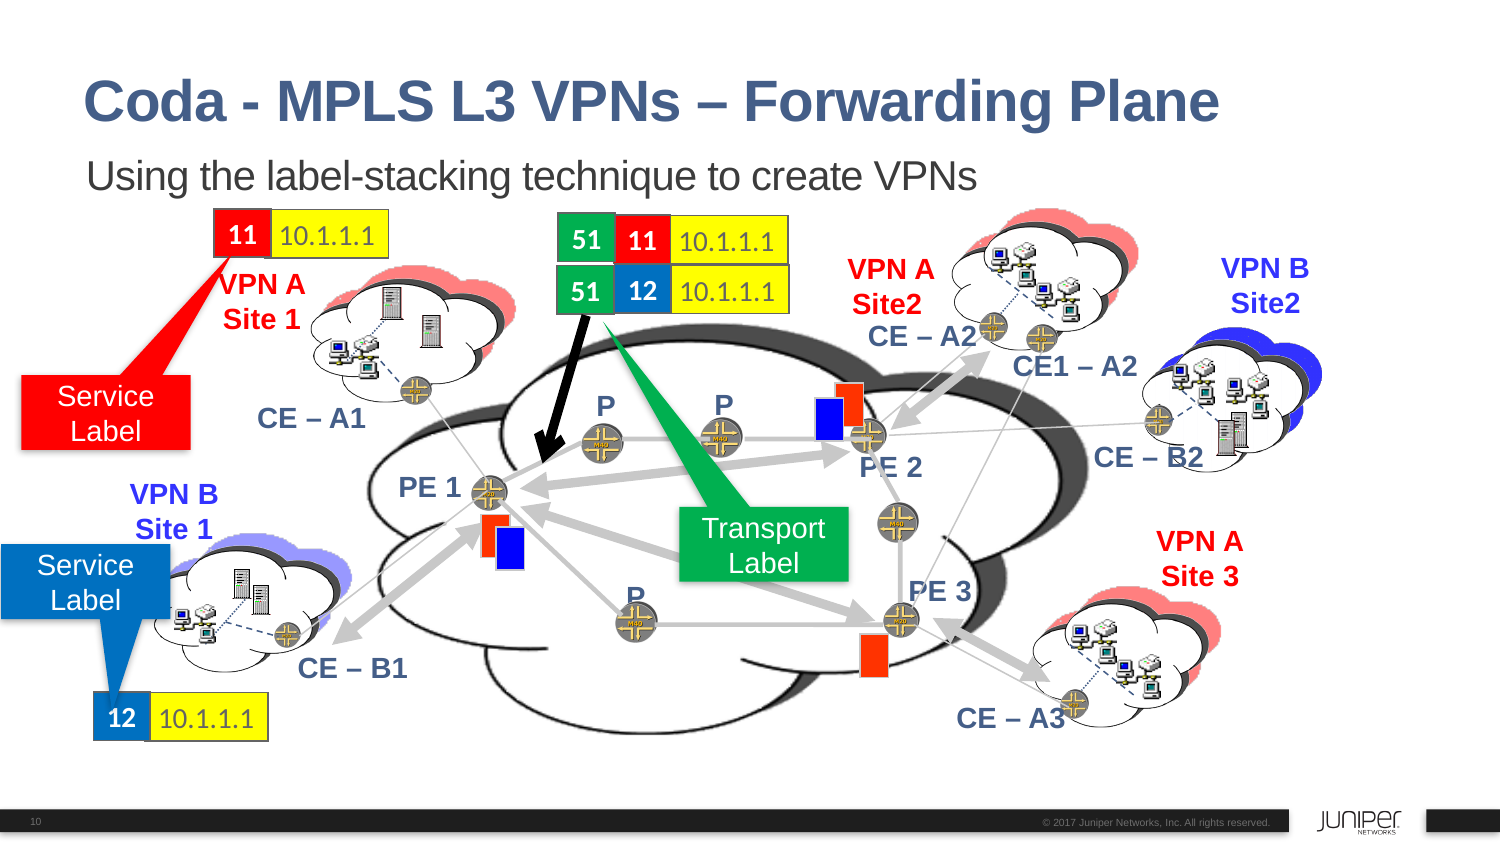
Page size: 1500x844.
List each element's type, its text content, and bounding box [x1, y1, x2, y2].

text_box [213, 208, 390, 259]
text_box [0, 374, 191, 620]
title Coda - MPLS L3 VPNs – Forwarding Plane [74, 0, 1424, 134]
list Using the label-stacking technique to create VPNs [74, 146, 1424, 208]
picture [1315, 808, 1404, 836]
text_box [93, 220, 1377, 742]
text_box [542, 212, 790, 464]
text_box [92, 691, 269, 742]
